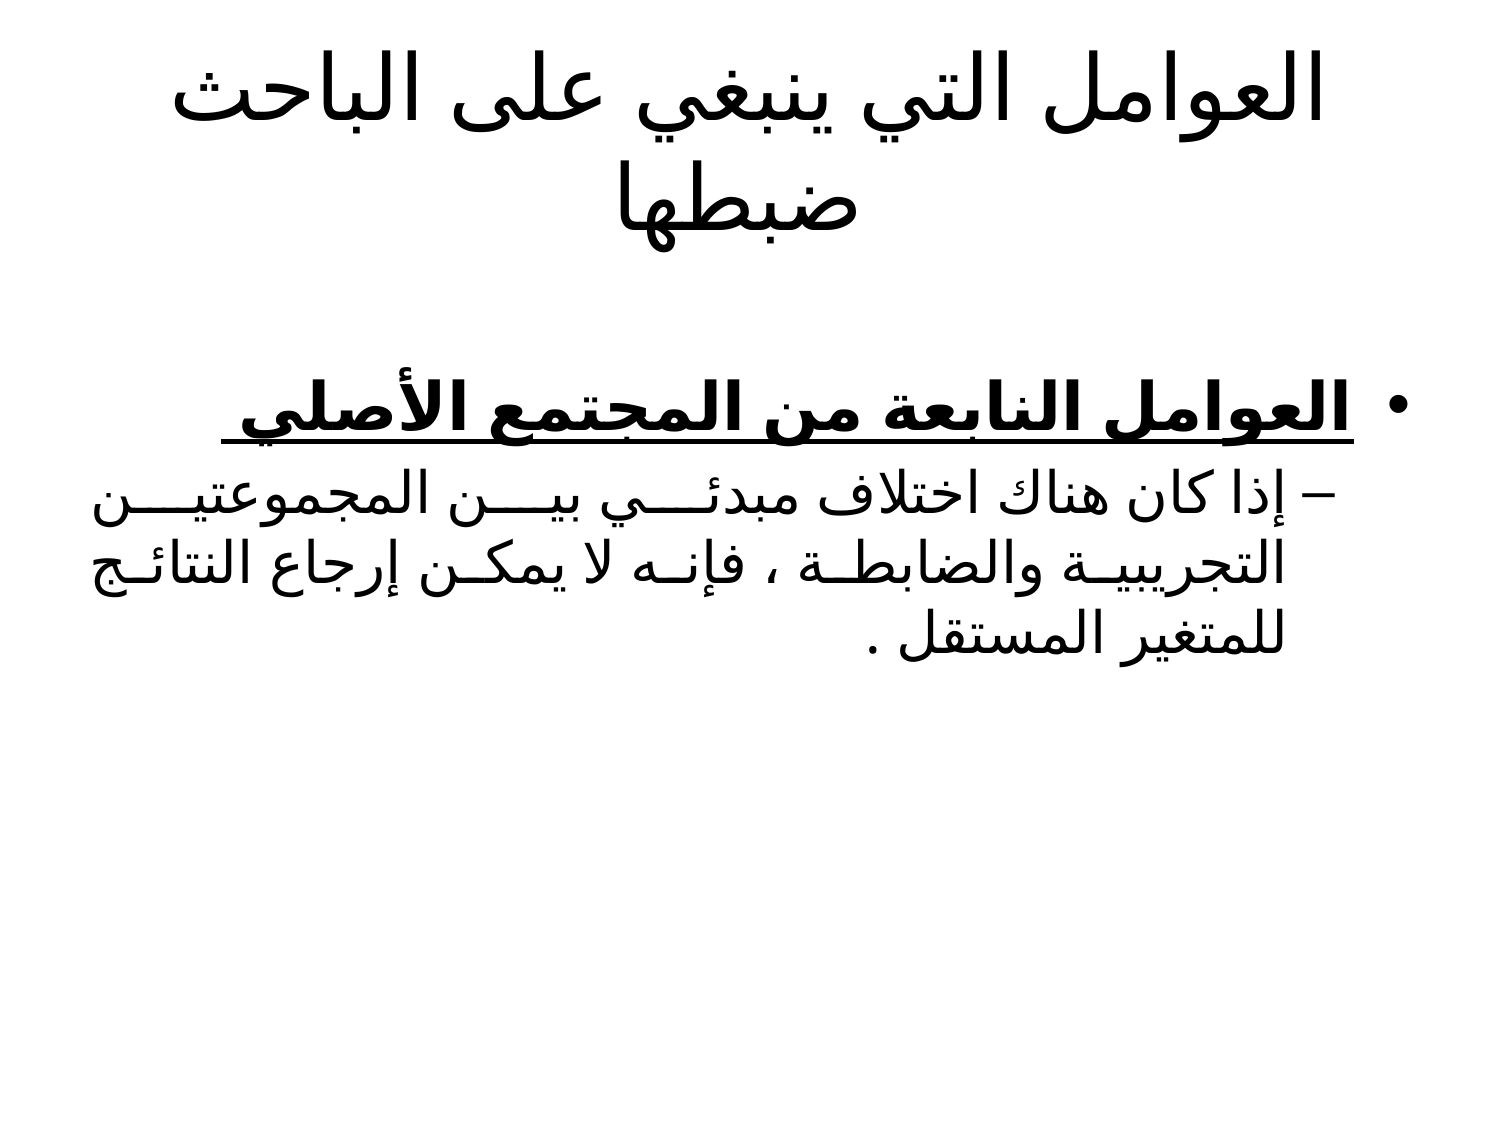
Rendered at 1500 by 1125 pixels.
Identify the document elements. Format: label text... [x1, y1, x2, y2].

list العوامل النابعة من المجتمع الأصلي إذا كان هناك اختلاف مبدئي بين المجموعتين التجريبية والضابطة ، فإنه لا يمكن إرجاع النتائج للمتغير المستقل . [75, 262, 1425, 1005]
title العوامل التي ينبغي على الباحث ضبطها [75, 45, 1425, 233]
